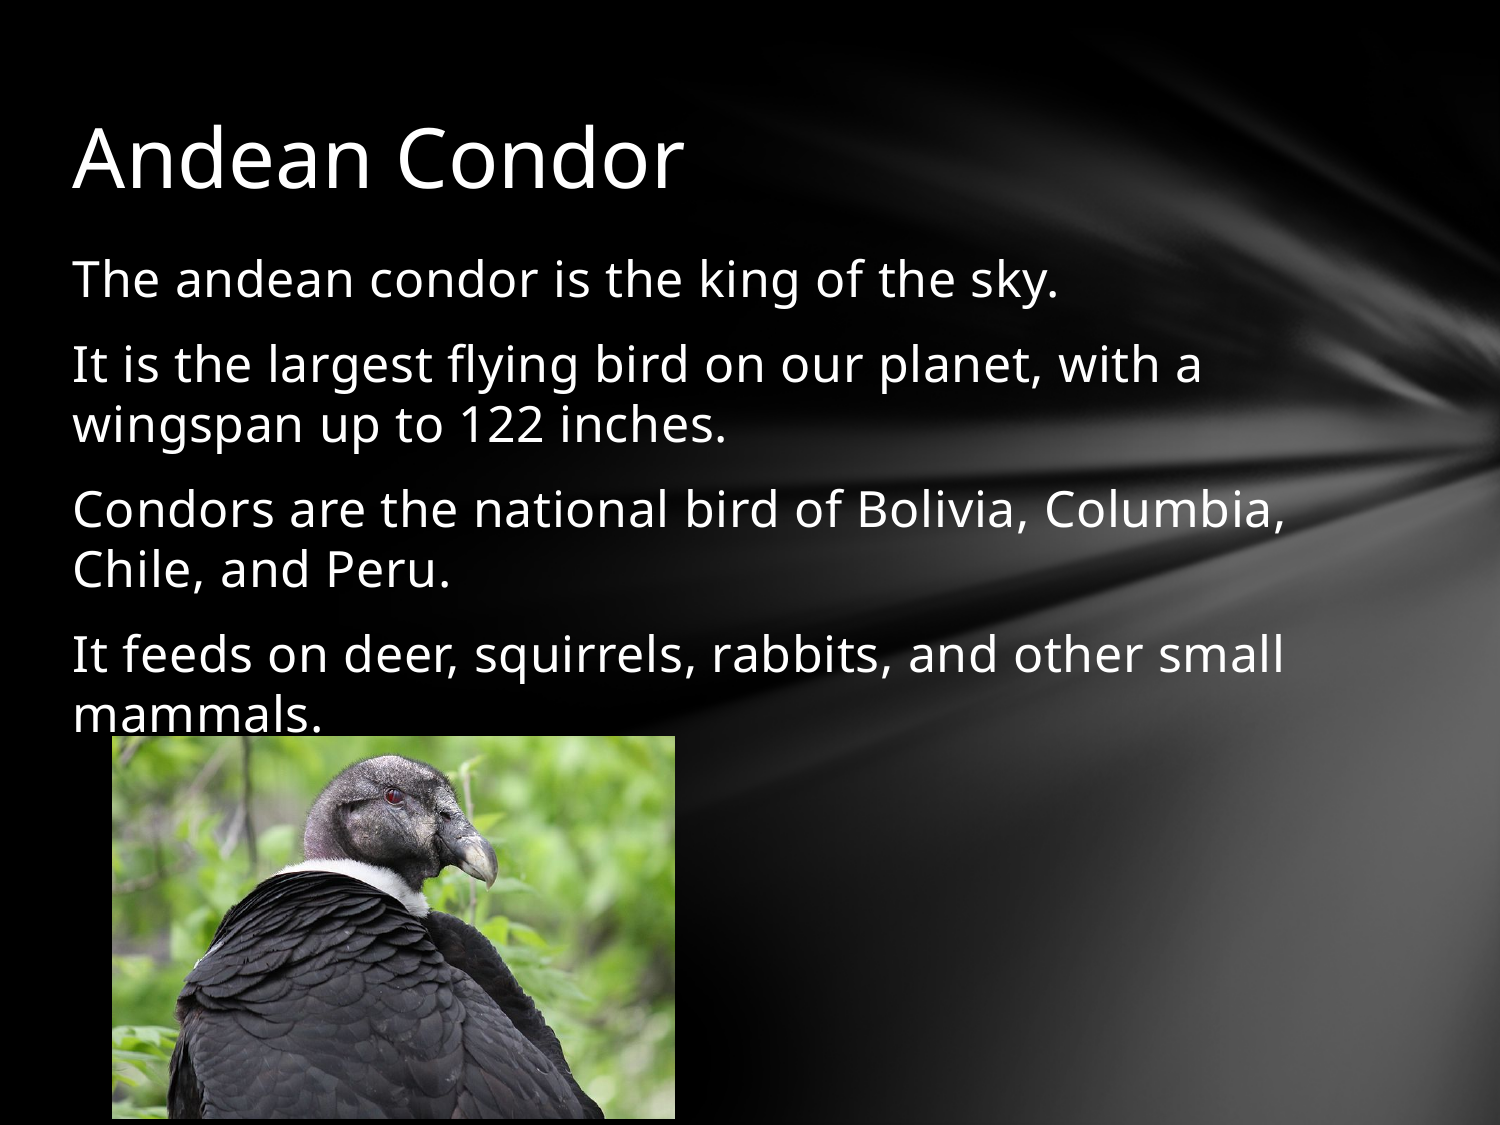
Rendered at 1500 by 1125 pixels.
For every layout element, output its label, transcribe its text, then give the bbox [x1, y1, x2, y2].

picture [112, 736, 676, 1119]
title Andean Condor [57, 37, 1318, 213]
list The andean condor is the king of the sky. It is the largest flying bird on our planet, with a wingspan up to 122 inches. Condors are the national bird of Bolivia, Columbia, Chile, and Peru. It feeds on deer, squirrels, rabbits, and other small mammals. [57, 239, 1318, 1015]
